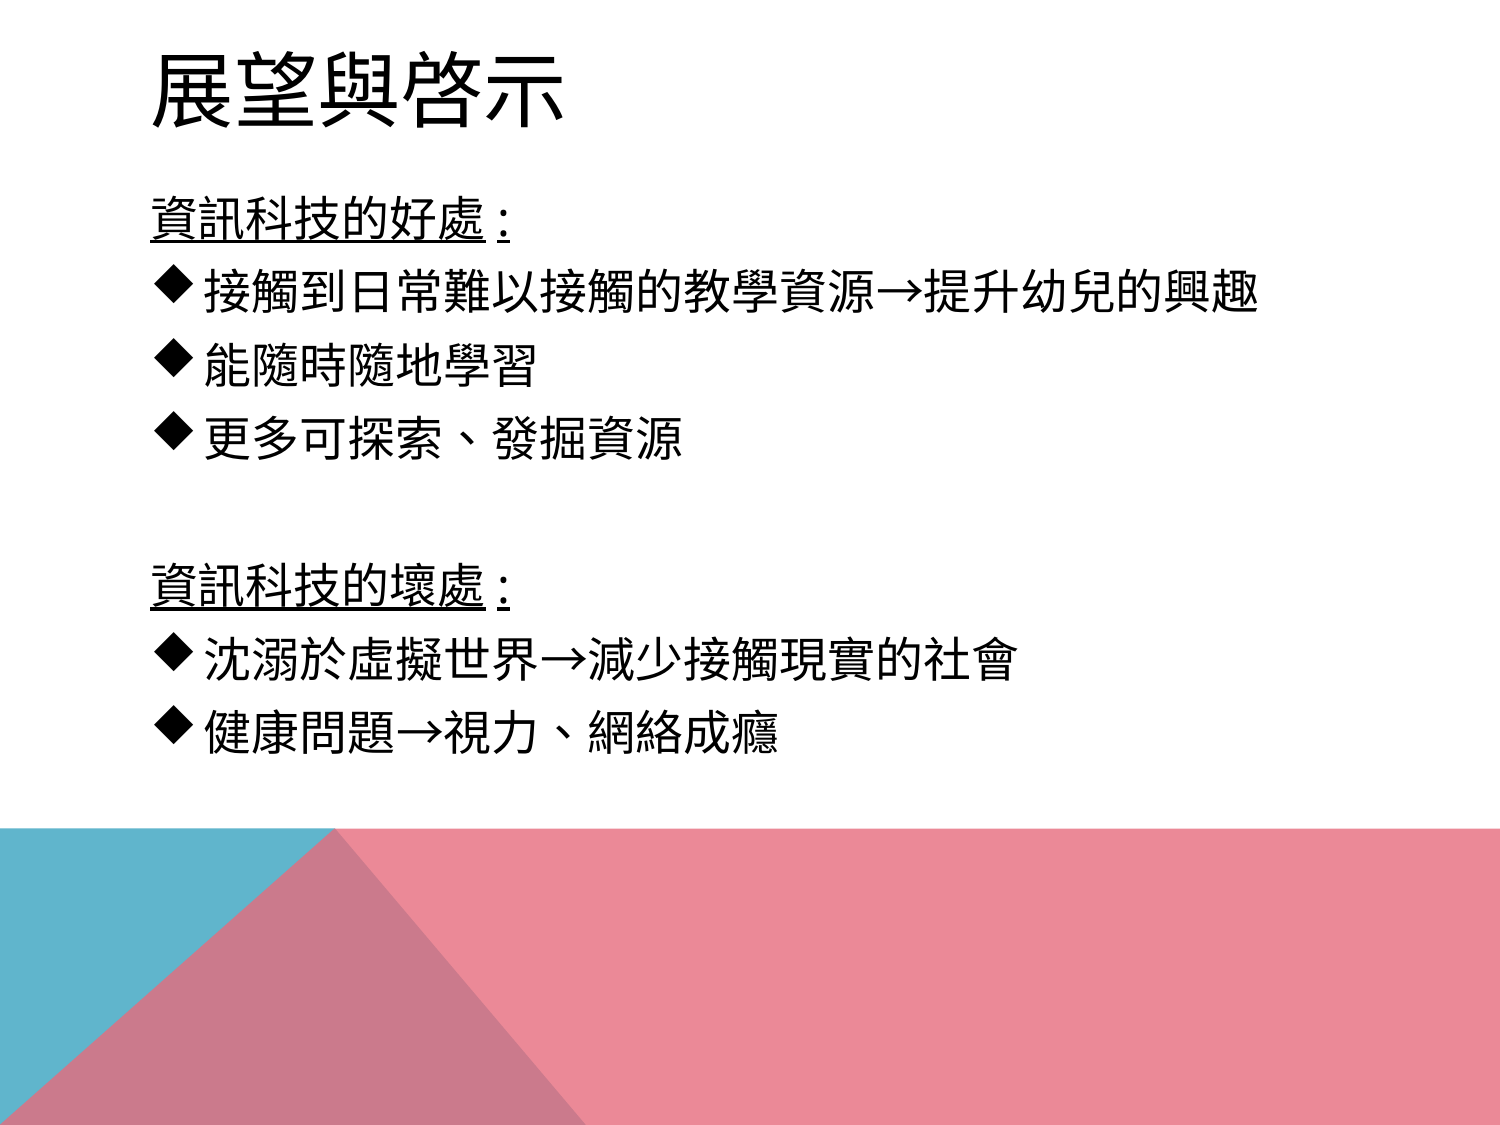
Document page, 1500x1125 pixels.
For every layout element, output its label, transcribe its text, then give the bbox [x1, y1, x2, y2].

title 展望與啓示 [135, 78, 1370, 169]
list 資訊科技的好處: 接觸到日常難以接觸的教學資源→提升幼兒的興趣 能隨時隨地學習 更多可探索、發掘資源 資訊科技的壞處: 沈溺於虛擬世界→減少接觸現實的社會 健康問題→視力、網絡成癮 [135, 180, 1369, 768]
